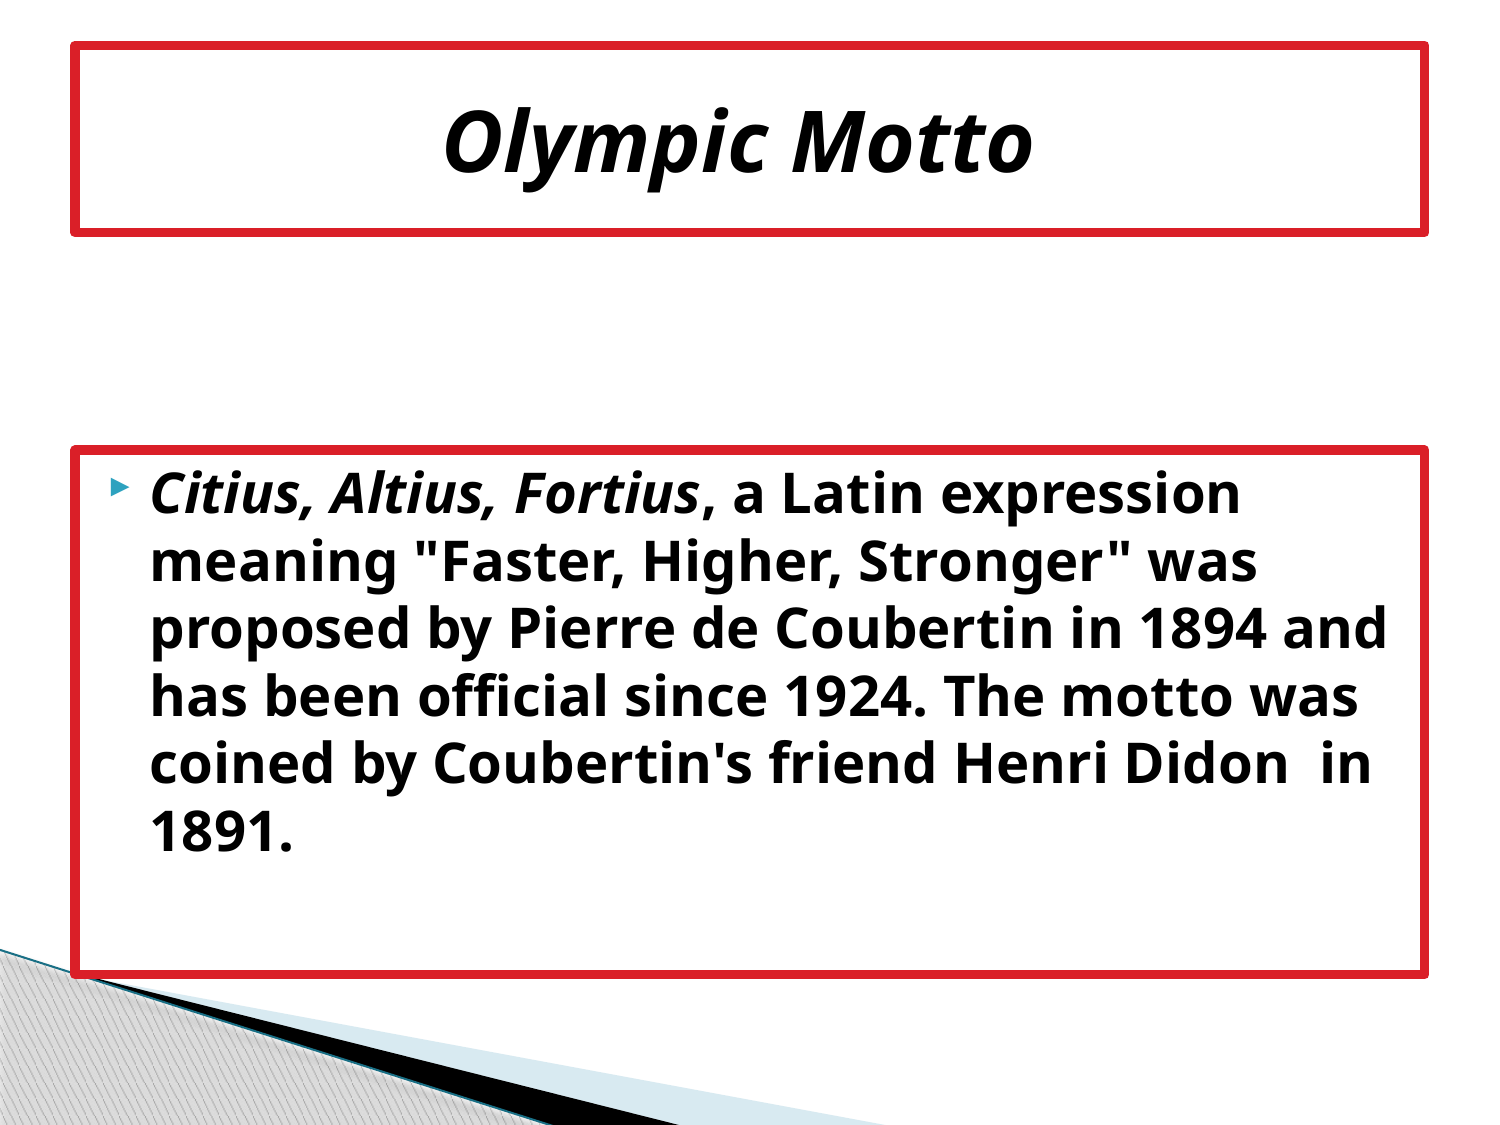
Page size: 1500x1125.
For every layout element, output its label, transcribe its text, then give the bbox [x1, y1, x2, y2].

list Citius, Altius, Fortius, a Latin expression meaning "Faster, Higher, Stronger" was proposed by Pierre de Coubertin in 1894 and has been official since 1924. The motto was coined by Coubertin's friend Henri Didon in 1891. [70, 445, 1429, 979]
title Olympic Motto [70, 41, 1429, 237]
